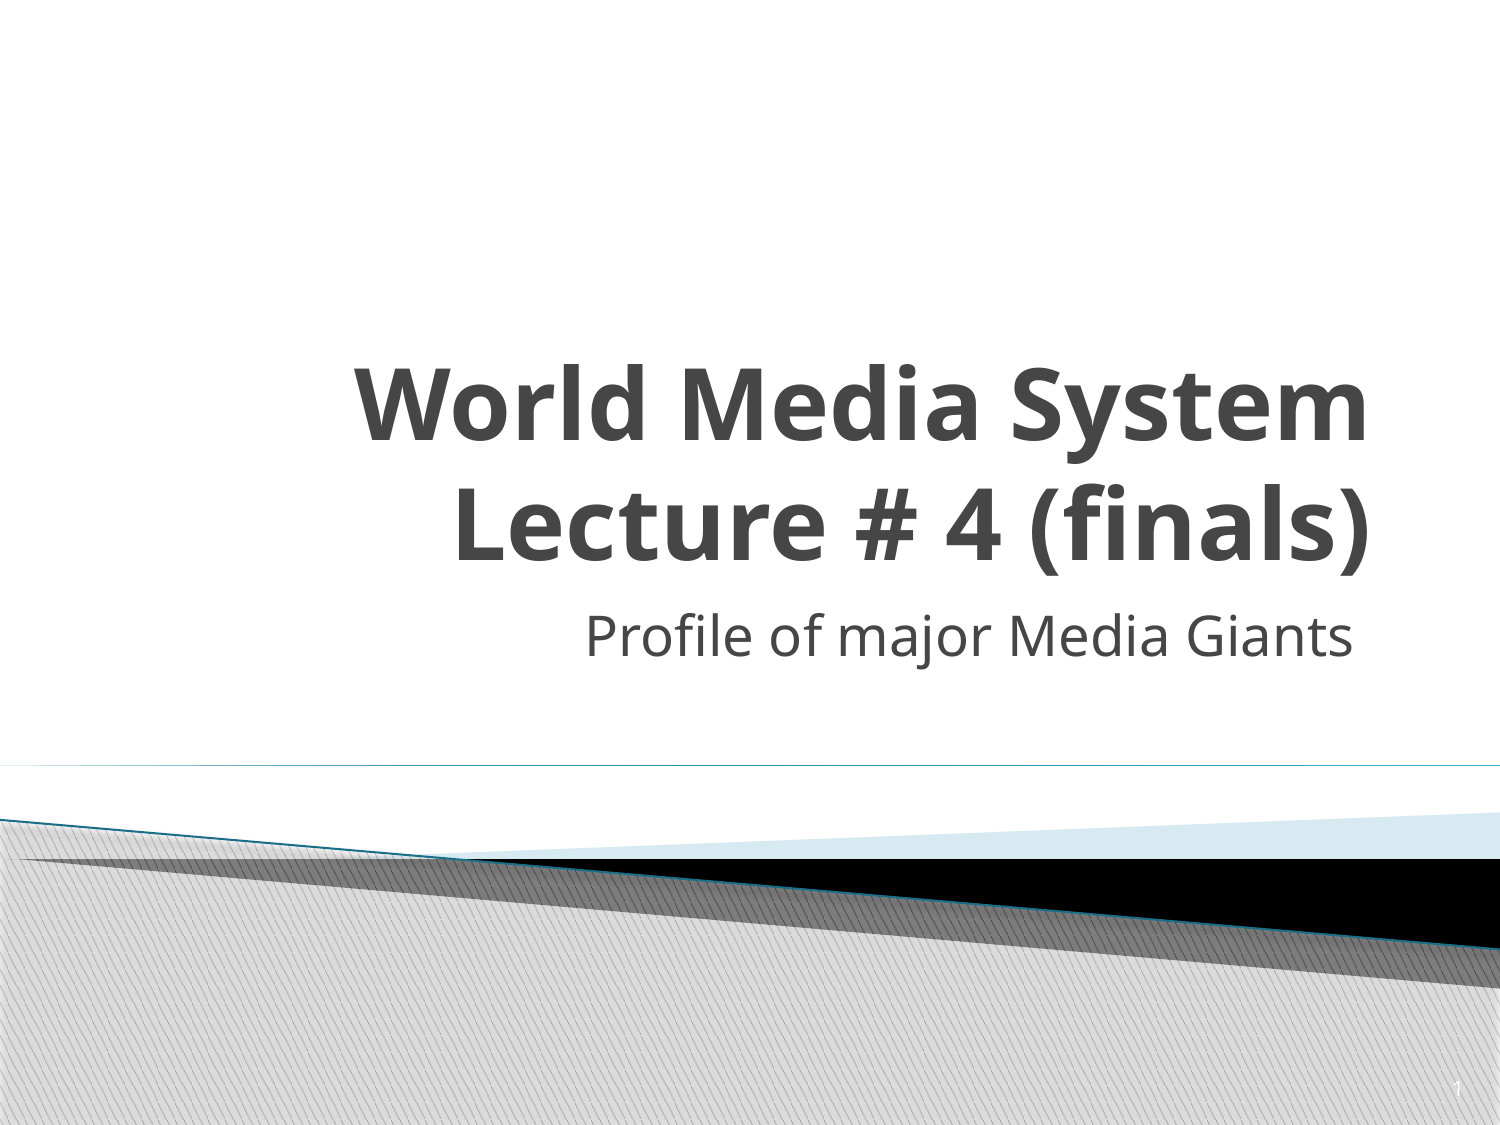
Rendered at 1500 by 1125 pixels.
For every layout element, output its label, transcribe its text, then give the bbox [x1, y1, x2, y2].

picture [5, 859, 1500, 989]
subtitle Profile of major Media Giants [112, 592, 1388, 790]
title World Media System Lecture # 4 (finals) [112, 287, 1388, 588]
slide_number 1 [1418, 1051, 1479, 1112]
